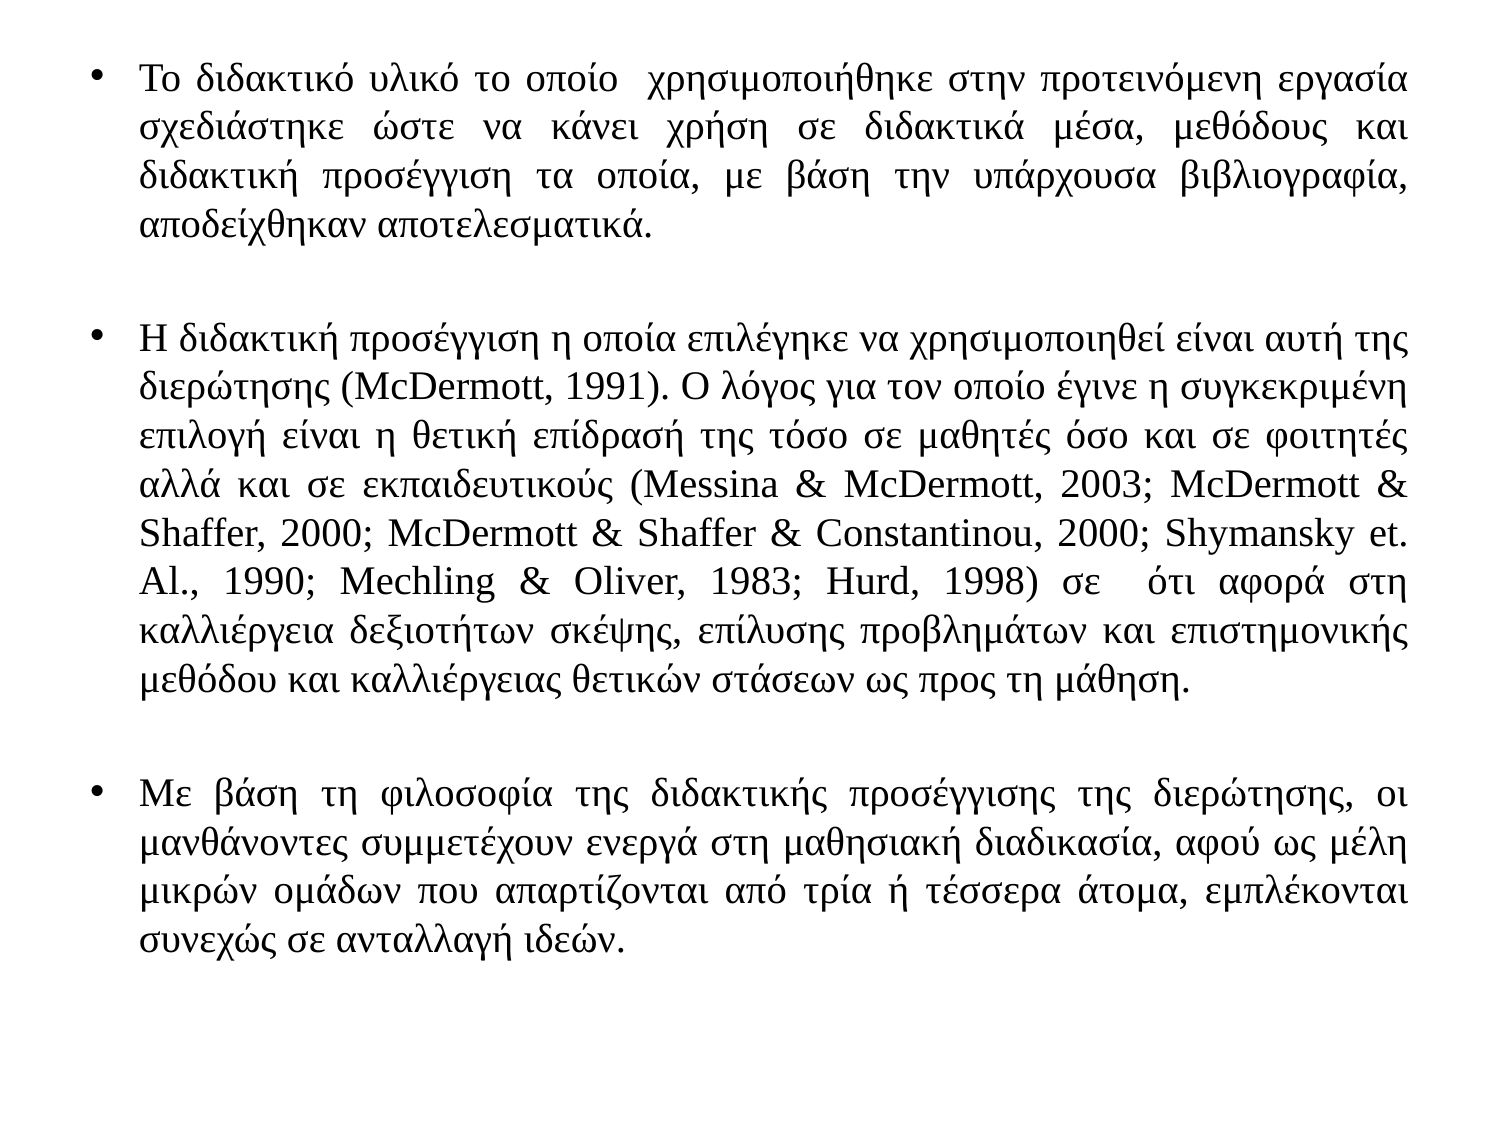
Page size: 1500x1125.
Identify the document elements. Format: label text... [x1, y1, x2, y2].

list Το διδακτικό υλικό το οποίο χρησιμοποιήθηκε στην προτεινόμενη εργασία σχεδιάστηκε ώστε να κάνει χρήση σε διδακτικά μέσα, μεθόδους και διδακτική προσέγγιση τα οποία, με βάση την υπάρχουσα βιβλιογραφία, αποδείχθηκαν αποτελεσματικά. Η διδακτική προσέγγιση η οποία επιλέγηκε να χρησιμοποιηθεί είναι αυτή της διερώτησης (McDermott, 1991). Ο λόγος για τον οποίο έγινε η συγκεκριμένη επιλογή είναι η θετική επίδρασή της τόσο σε μαθητές όσο και σε φοιτητές αλλά και σε εκπαιδευτικούς (Messina & McDermott, 2003; McDermott & Shaffer, 2000; McDermott & Shaffer & Constantinou, 2000; Shymansky et. Al., 1990; Mechling & Oliver, 1983; Hurd, 1998) σε ότι αφορά στη καλλιέργεια δεξιοτήτων σκέψης, επίλυσης προβλημάτων και επιστημονικής μεθόδου και καλλιέργειας θετικών στάσεων ως προς τη μάθηση. Με βάση τη φιλοσοφία της διδακτικής προσέγγισης της διερώτησης, οι μανθάνοντες συμμετέχουν ενεργά στη μαθησιακή διαδικασία, αφού ως μέλη μικρών ομάδων που απαρτίζονται από τρία ή τέσσερα άτομα, εμπλέκονται συνεχώς σε ανταλλαγή ιδεών. [75, 42, 1425, 1071]
